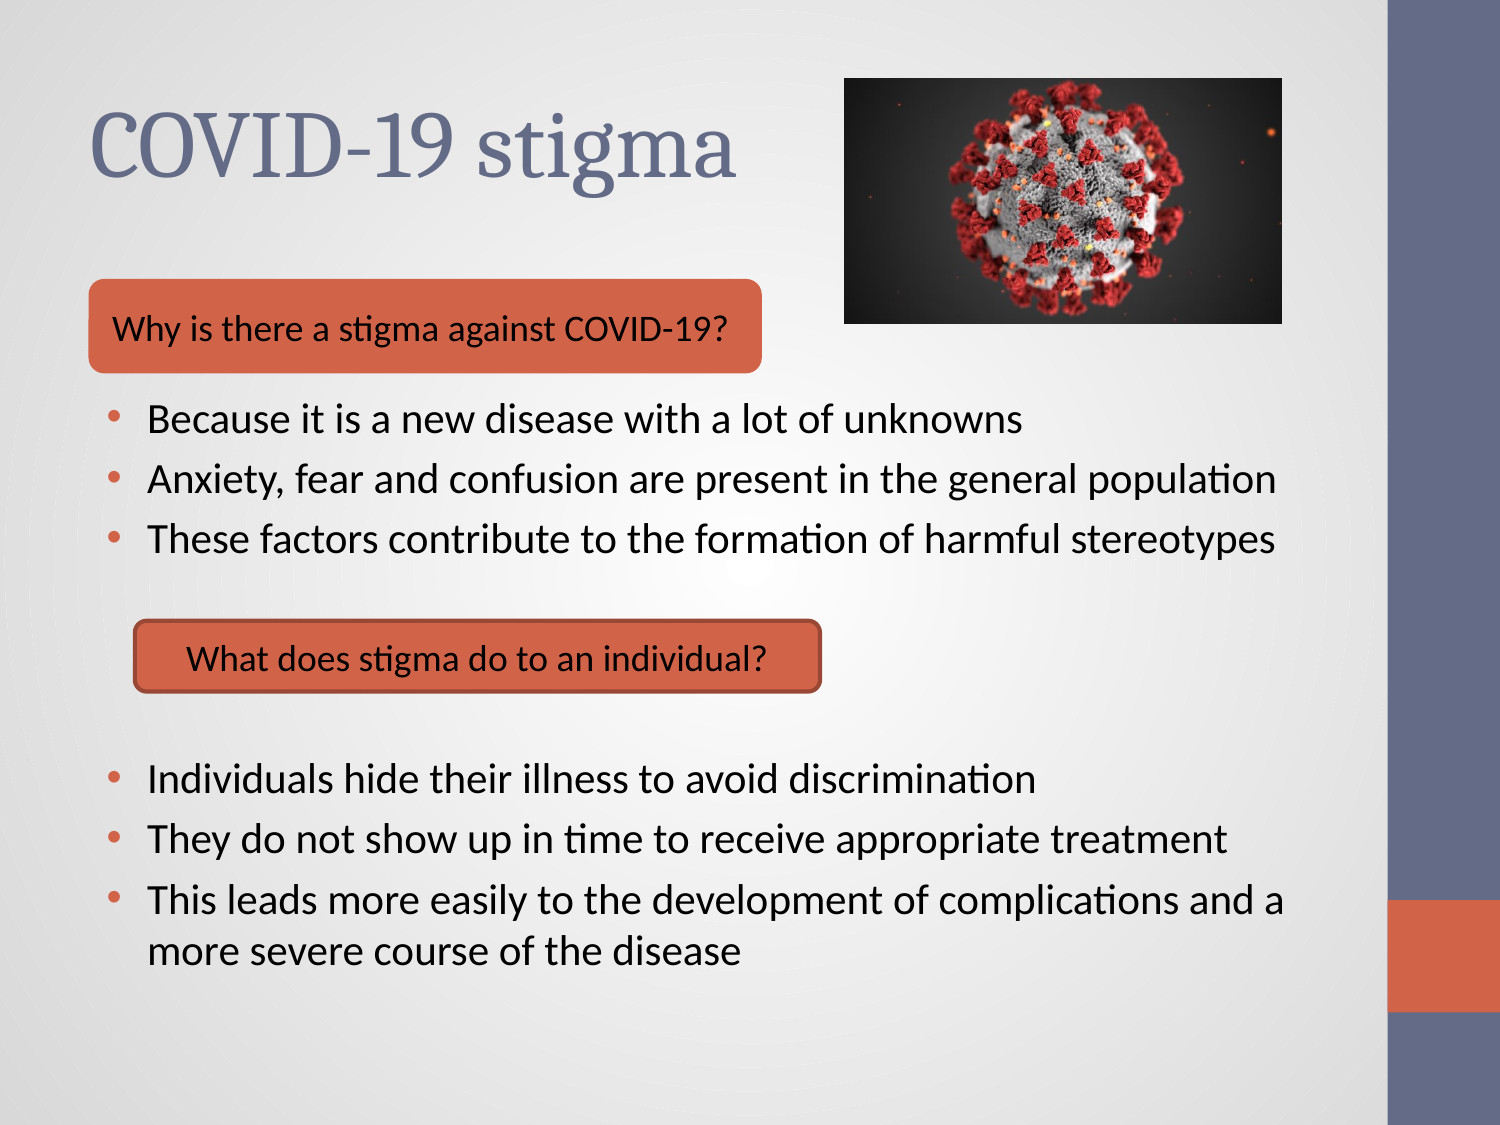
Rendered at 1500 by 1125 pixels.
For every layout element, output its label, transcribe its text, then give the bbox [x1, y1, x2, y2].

title COVID-19 stigma [75, 45, 1325, 233]
picture [844, 77, 1282, 324]
text_box Why is there a stigma against COVID-19? [88, 278, 762, 374]
list Because it is a new disease with a lot of unknowns Anxiety, fear and confusion are present in the general population These factors contribute to the formation of harmful stereotypes Individuals hide their illness to avoid discrimination They do not show up in time to receive appropriate treatment This leads more easily to the development of complications and a more severe course of the disease [75, 262, 1325, 1050]
text_box What does stigma do to an individual? [134, 620, 821, 692]
